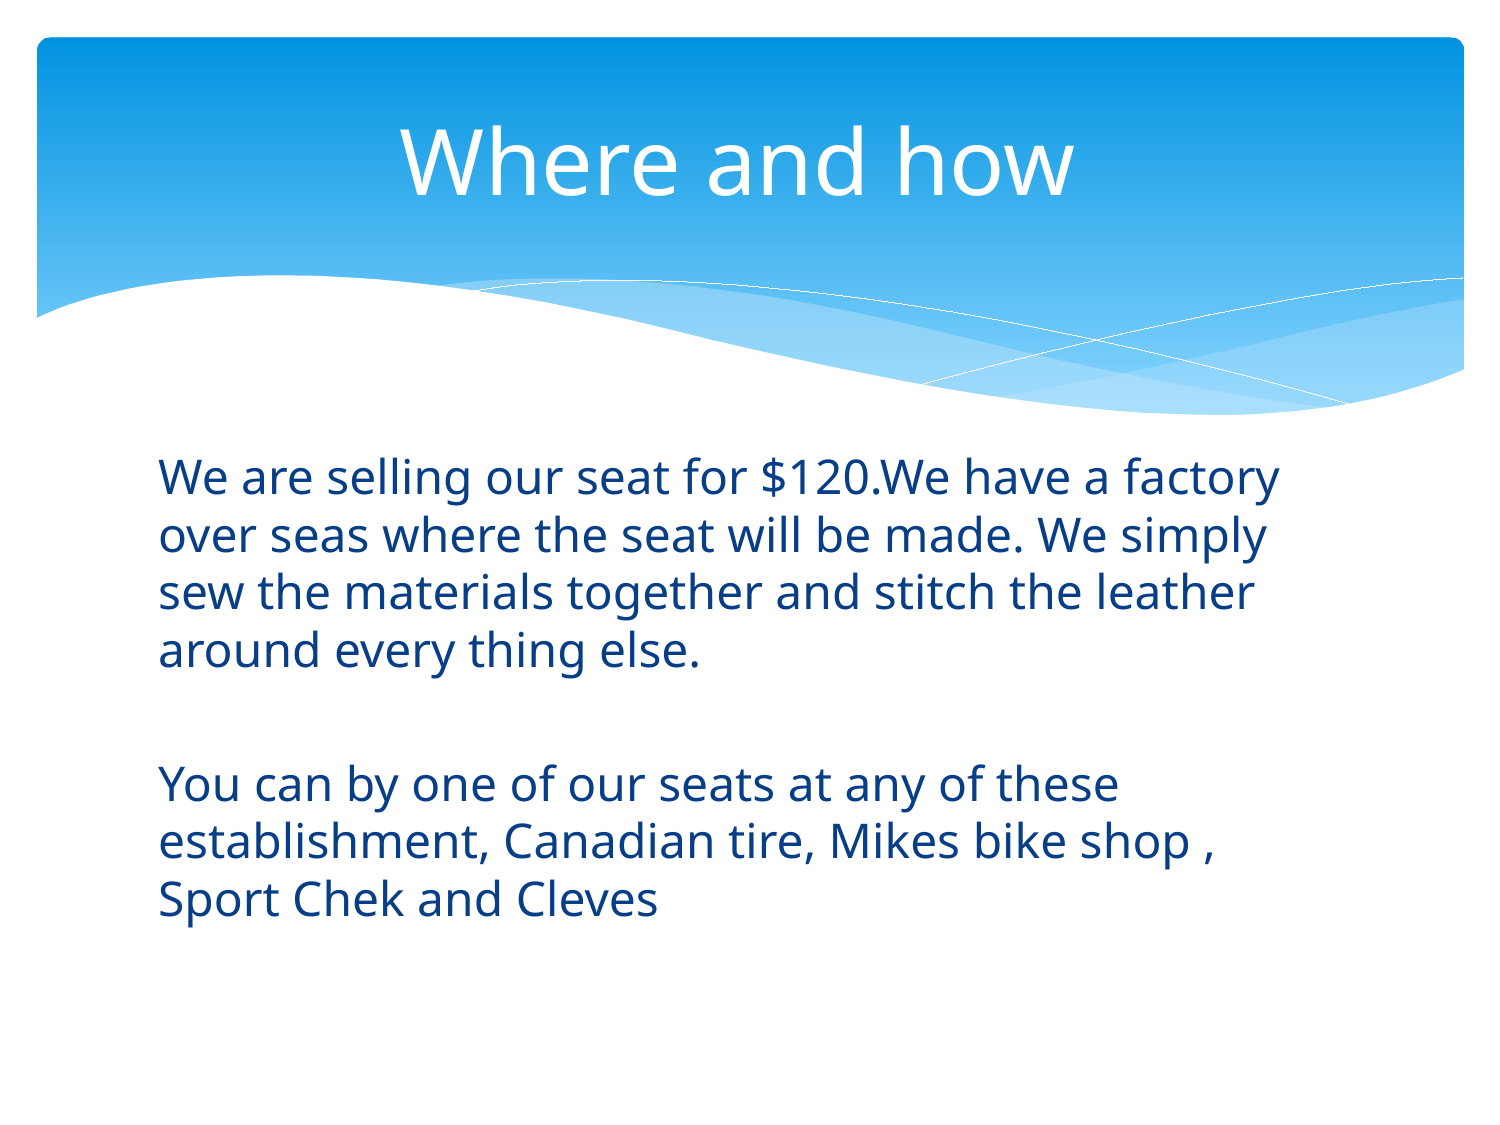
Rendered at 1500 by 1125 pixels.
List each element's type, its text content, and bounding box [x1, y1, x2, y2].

list We are selling our seat for $120.We have a factory over seas where the seat will be made. We simply sew the materials together and stitch the leather around every thing else. You can by one of our seats at any of these establishment, Canadian tire, Mikes bike shop , Sport Chek and Cleves [143, 438, 1359, 1005]
title Where and how [75, 55, 1425, 261]
